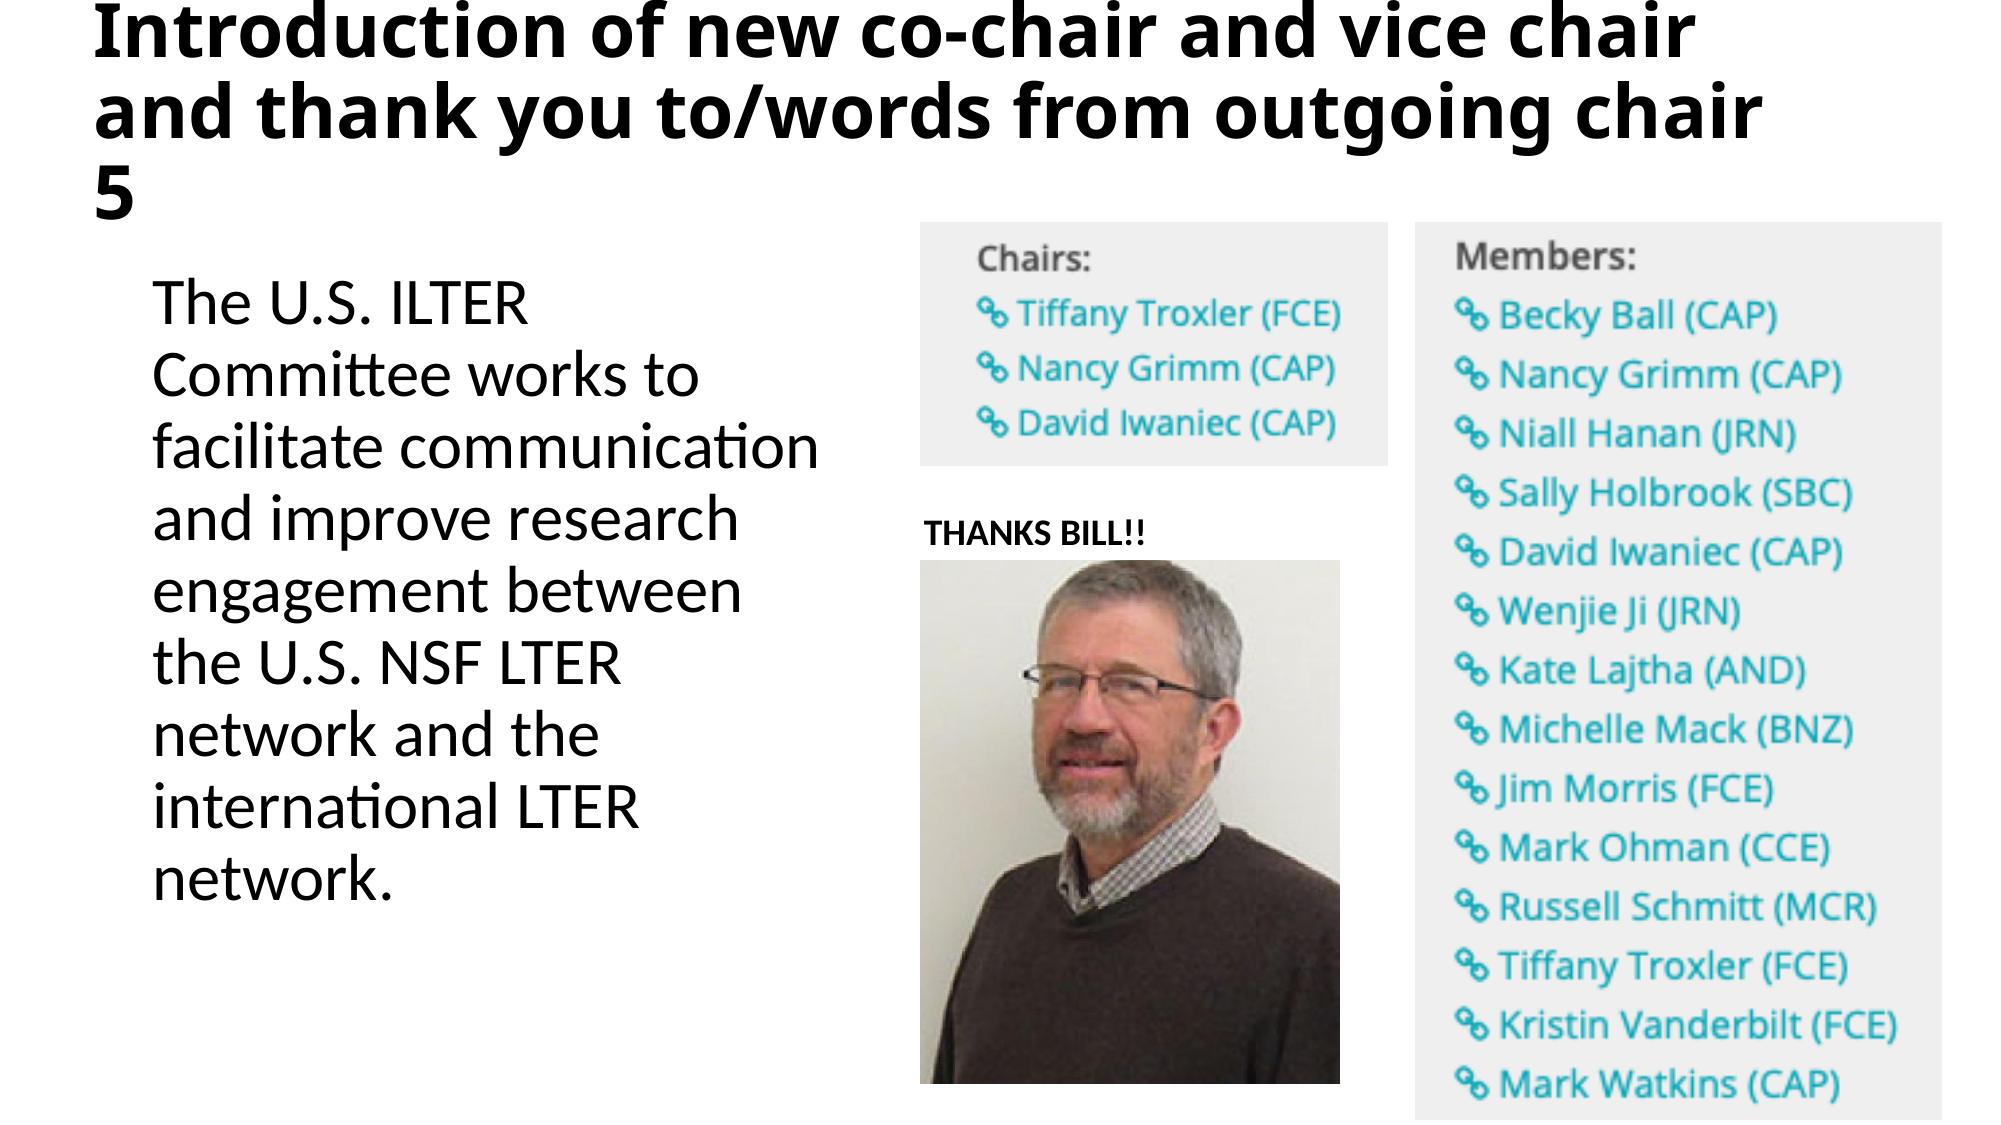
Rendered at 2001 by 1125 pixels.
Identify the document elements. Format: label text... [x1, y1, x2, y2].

picture [920, 560, 1340, 1084]
picture [920, 222, 1388, 466]
list The U.S. ILTER Committee works to facilitate communication and improve research engagement between the U.S. NSF LTER network and the international LTER network. [137, 259, 845, 1017]
title Introduction of new co-chair and vice chair and thank you to/words from outgoing chair 5 [78, 41, 1804, 188]
text_box THANKS BILL!! [909, 500, 1163, 561]
picture [1415, 222, 1942, 1120]
